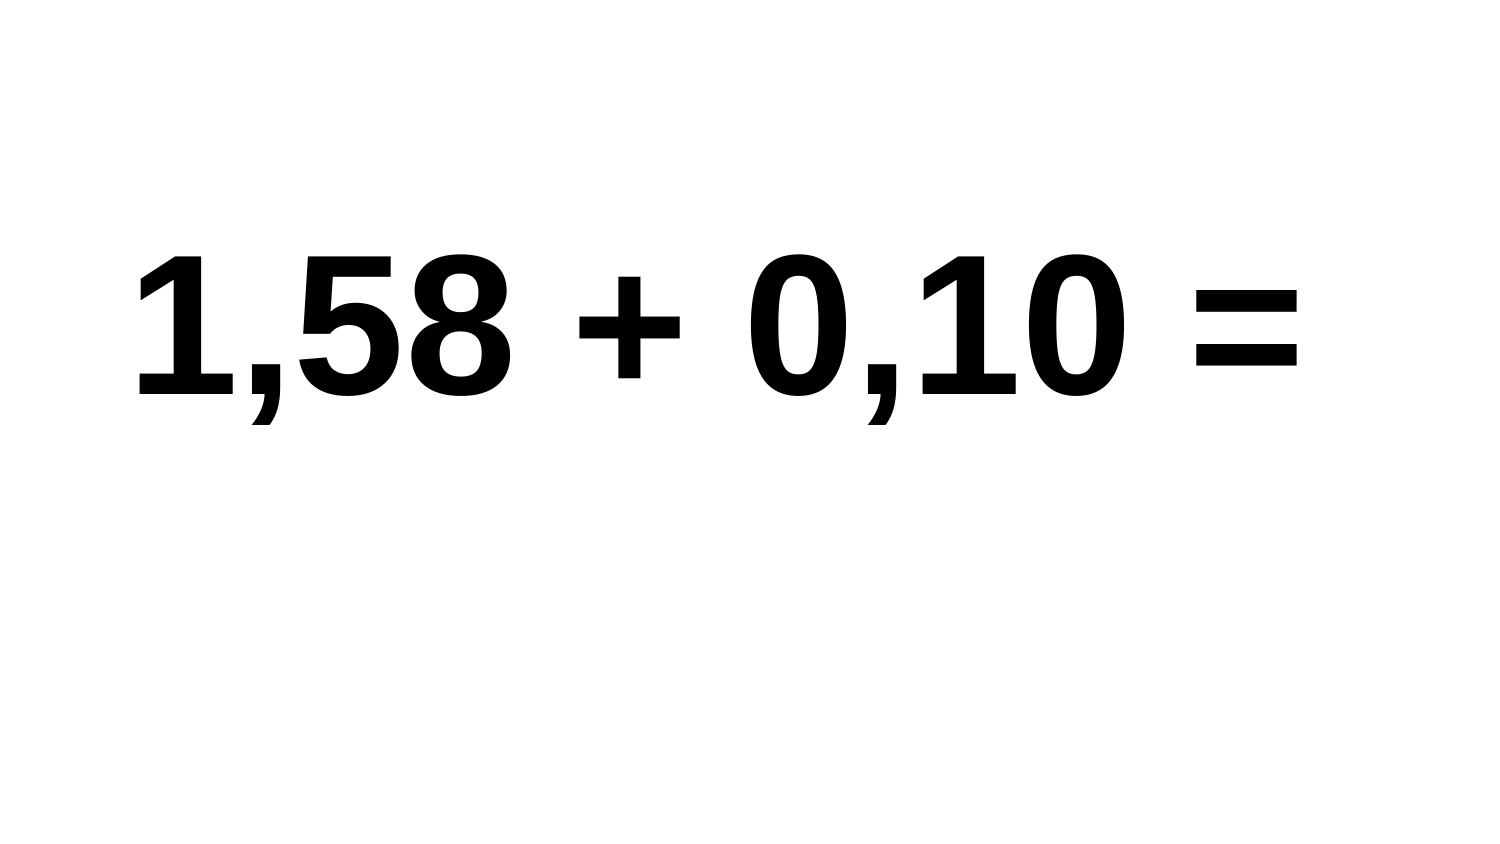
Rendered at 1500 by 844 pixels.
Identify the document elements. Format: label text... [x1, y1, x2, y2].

text_box 1,58 + 0,10 = [112, 259, 1388, 450]
